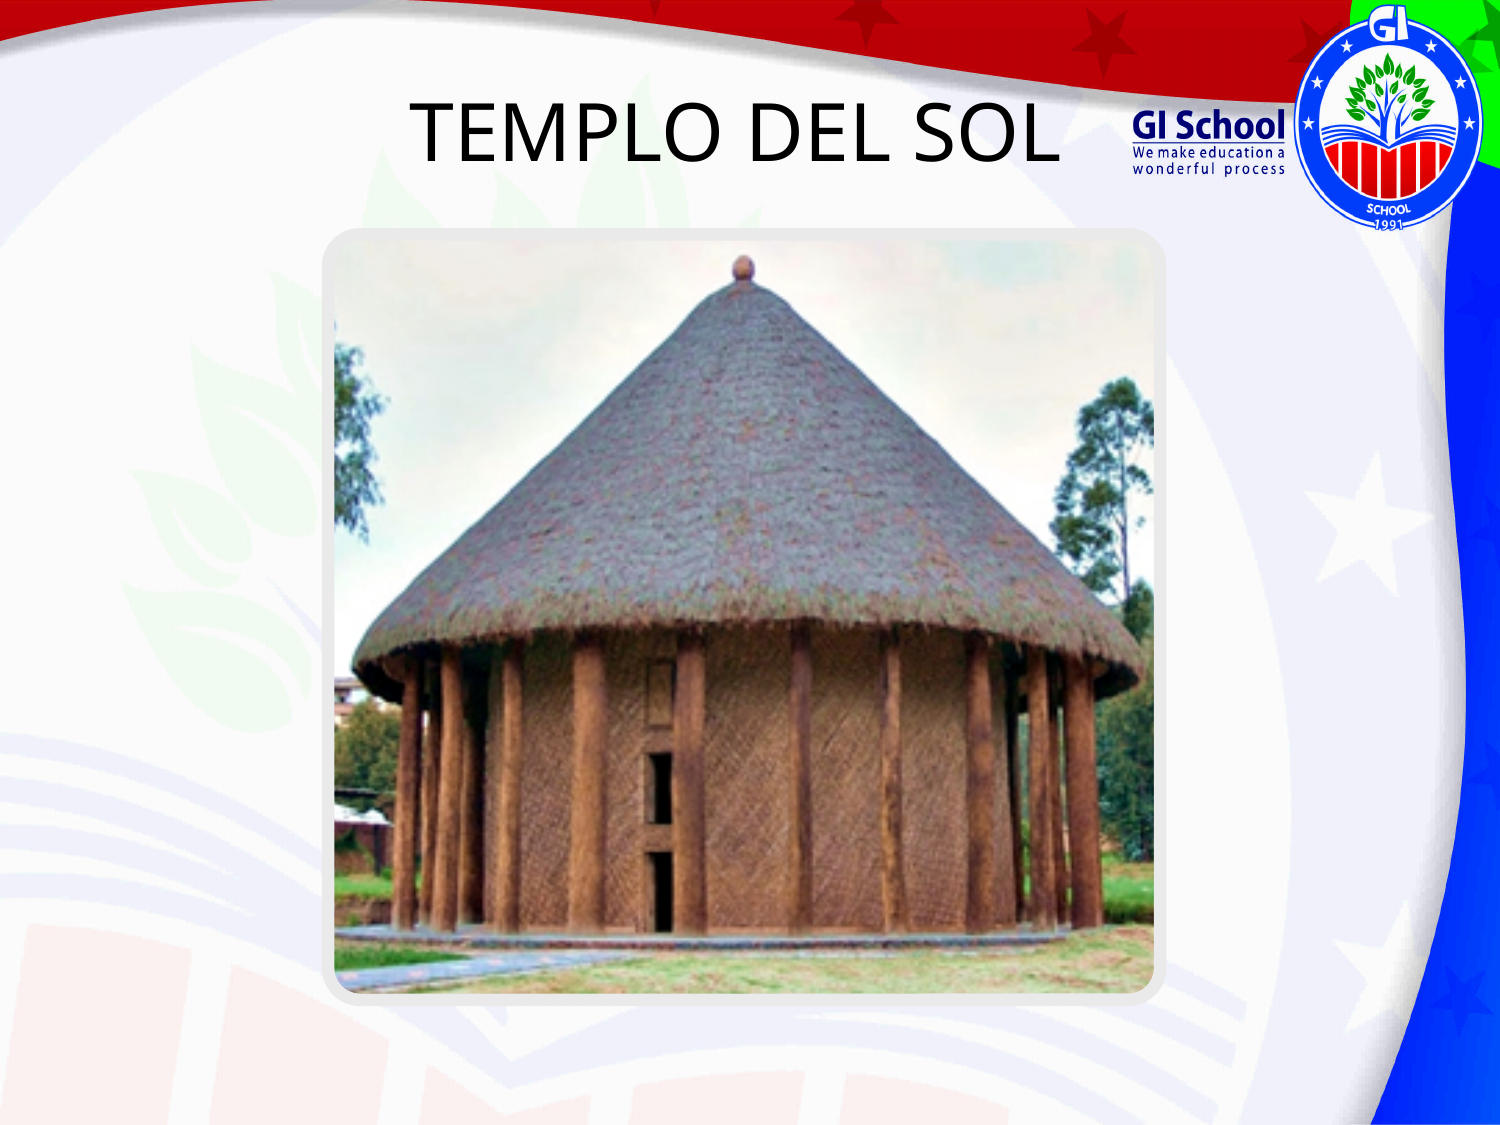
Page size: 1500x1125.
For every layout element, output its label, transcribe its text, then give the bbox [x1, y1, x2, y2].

title TEMPLO DEL SOL [386, 35, 1086, 223]
picture [0, 0, 1500, 1125]
